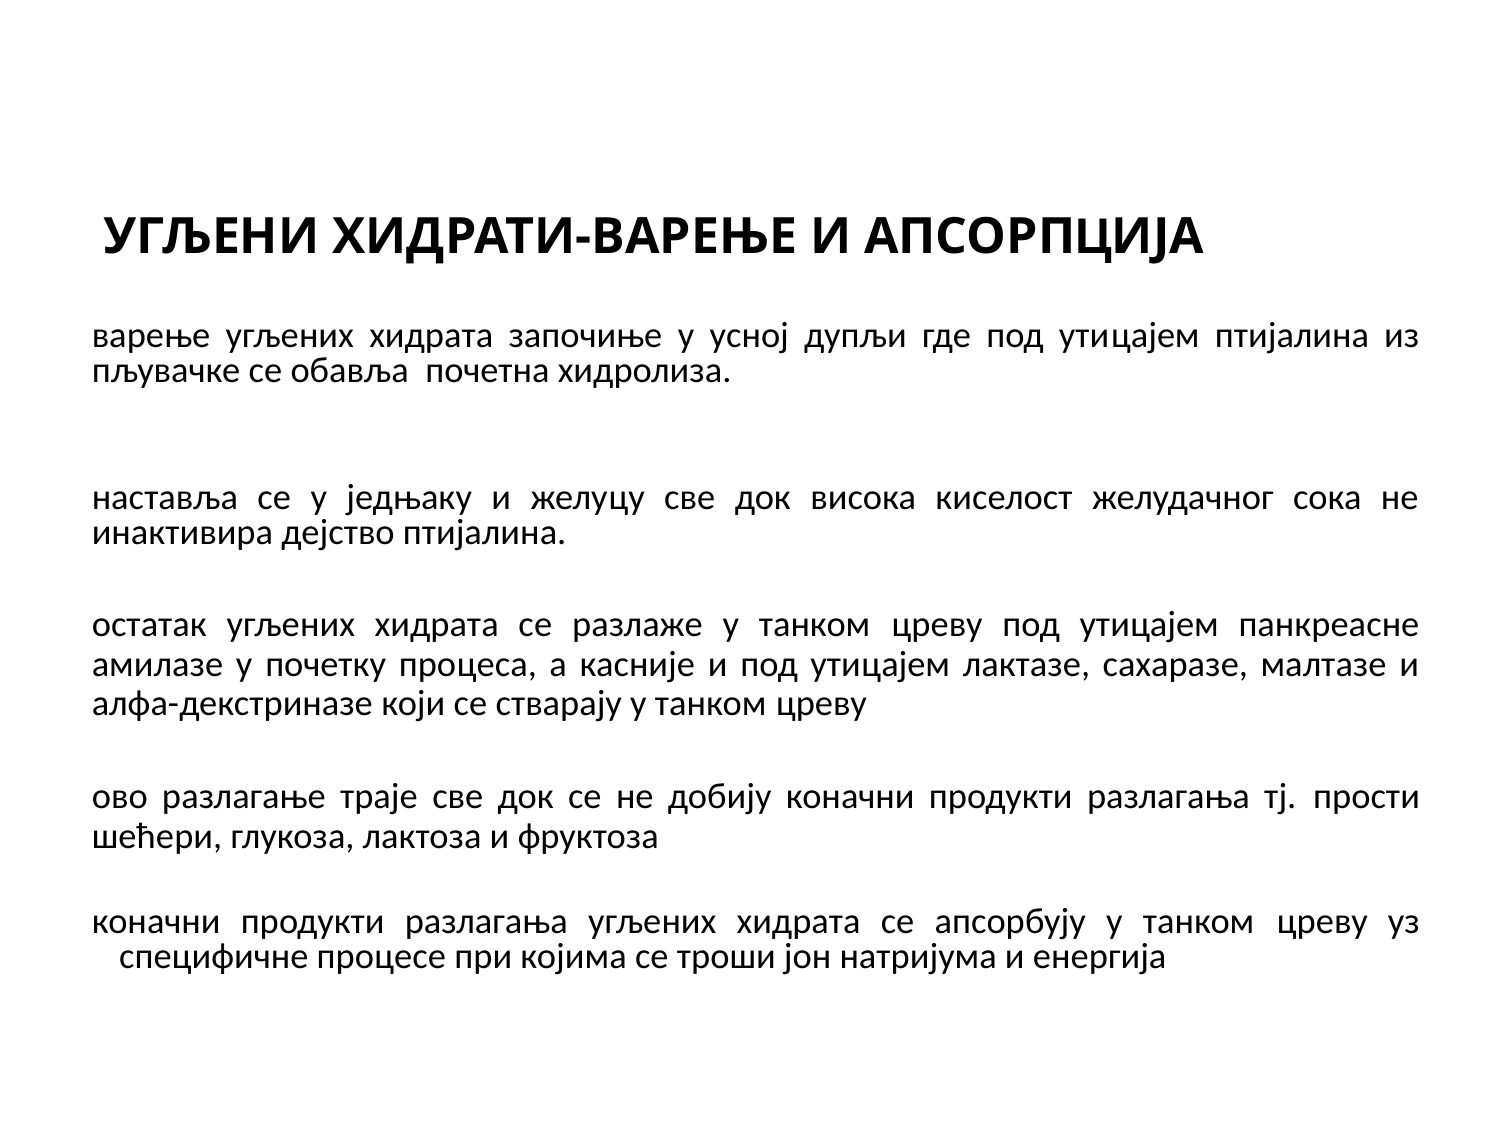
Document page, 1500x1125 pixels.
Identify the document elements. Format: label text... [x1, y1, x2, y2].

subtitle варење угљених хидрата започиње у усној дупљи где под утицајем птијалина из пљувачке се обавља почетна хидролиза. наставља се у једњаку и желуцу све док висока киселост желудачног сока не инактивира дејство птијалина. остатак угљених хидрата се разлаже у танком цреву под утицајем панкреасне амилазе у почетку процеса, а касније и под утицајем лактазе, сахаразе, малтазе и алфа-декстриназе који се стварају у танком цреву ово разлагање траје све док се не добију коначни продукти разлагања тј. прости шећери, глукоза, лактоза и фруктоза коначни продукти разлагања угљених хидрата се апсорбују у танком цреву уз специфичне процесе при којима се троши јон натријума и енергија [76, 312, 1436, 1035]
text_box УГЉЕНИ ХИДРАТИ-ВАРЕЊЕ И АПСОРПЦИЈА [88, 196, 1400, 272]
